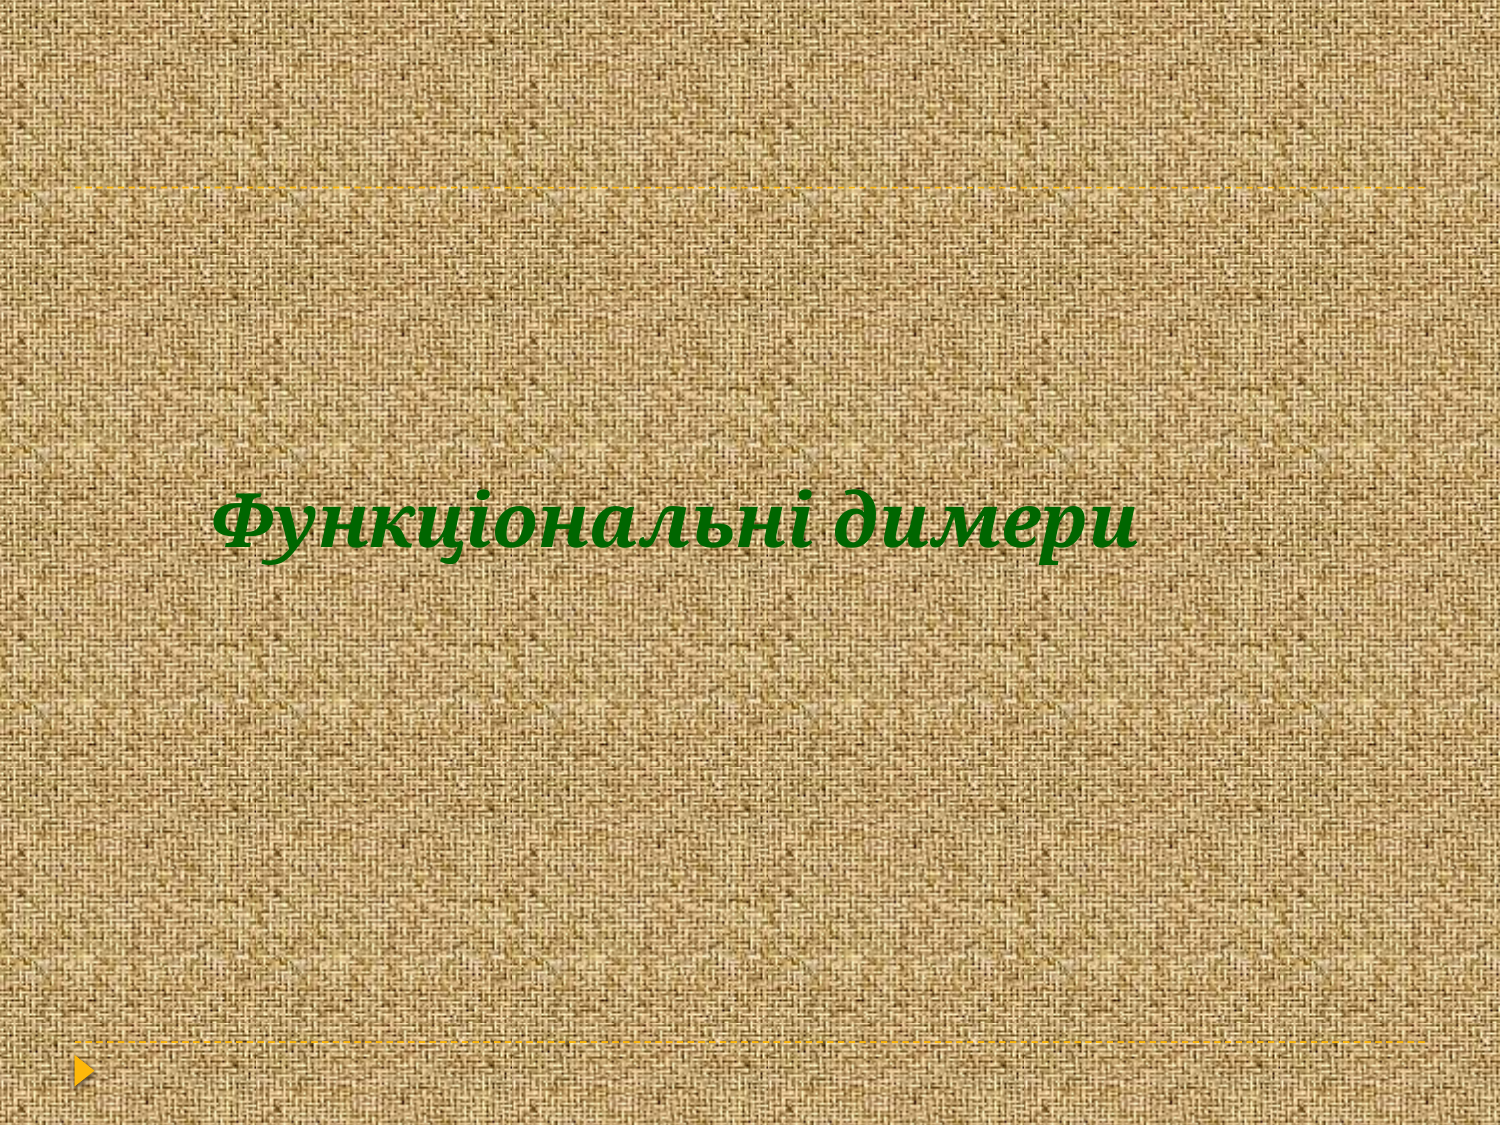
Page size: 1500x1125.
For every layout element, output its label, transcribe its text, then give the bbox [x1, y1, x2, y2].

picture [0, 0, 1500, 1125]
title Функціональні димери [0, 382, 1350, 571]
